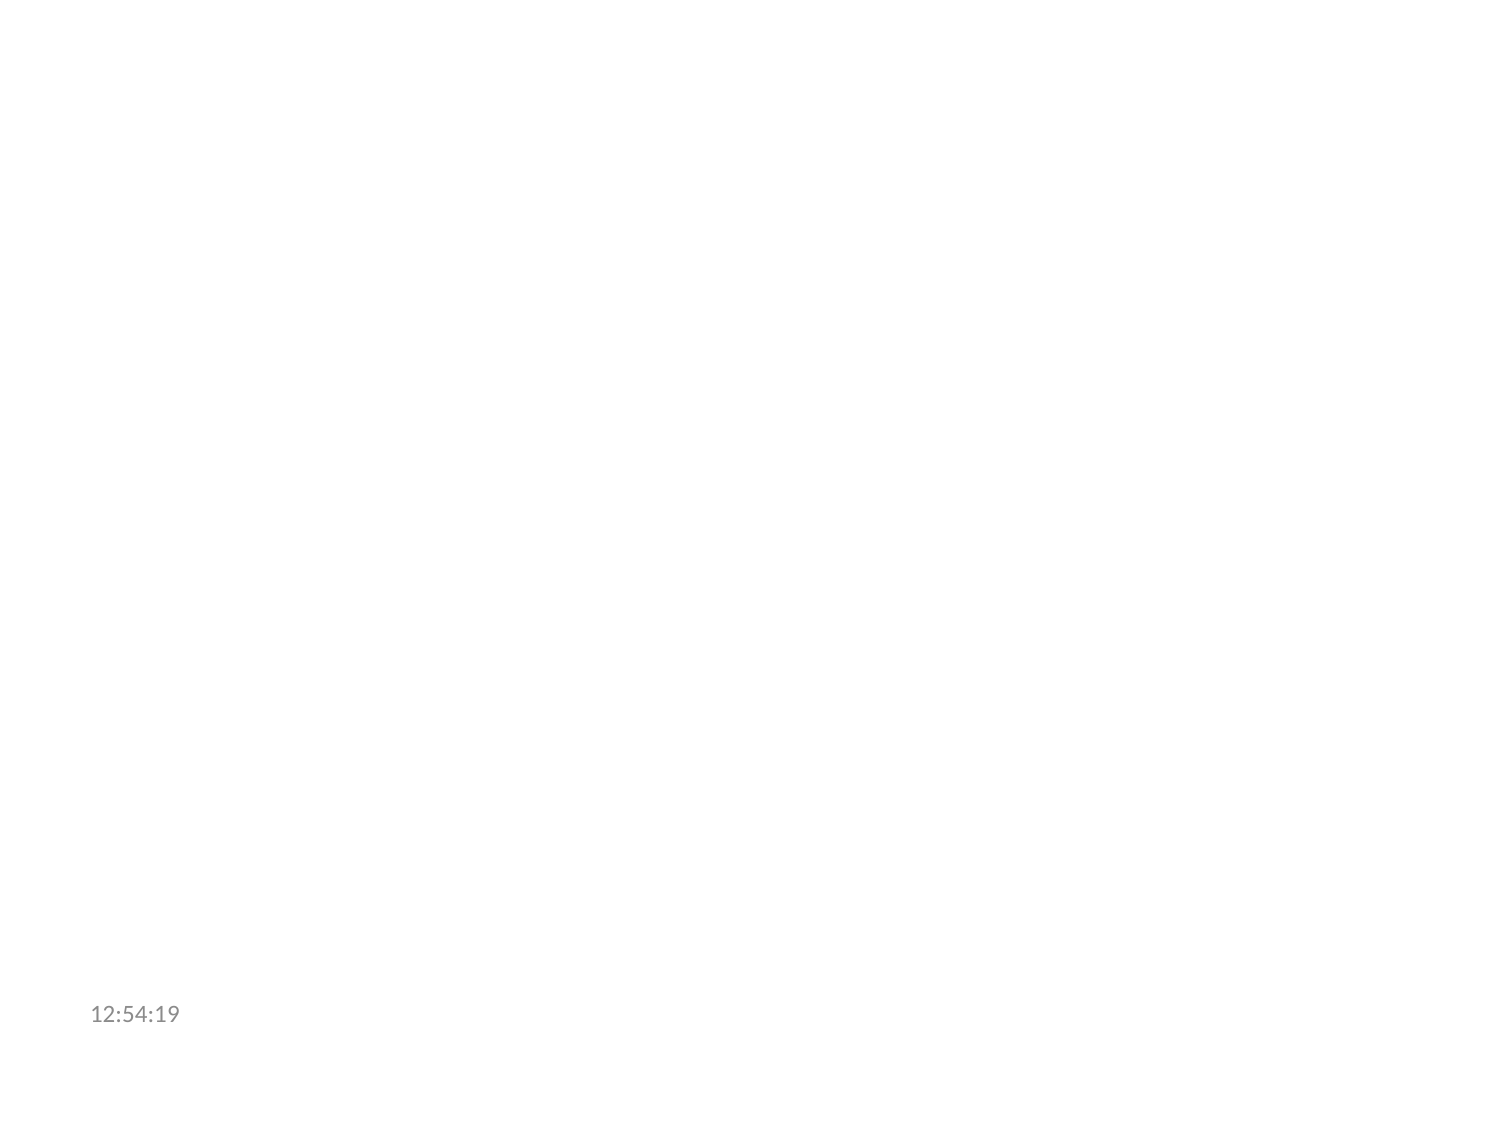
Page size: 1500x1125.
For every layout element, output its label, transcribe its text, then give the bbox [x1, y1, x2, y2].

text_box 15:35:09 [75, 982, 425, 1043]
